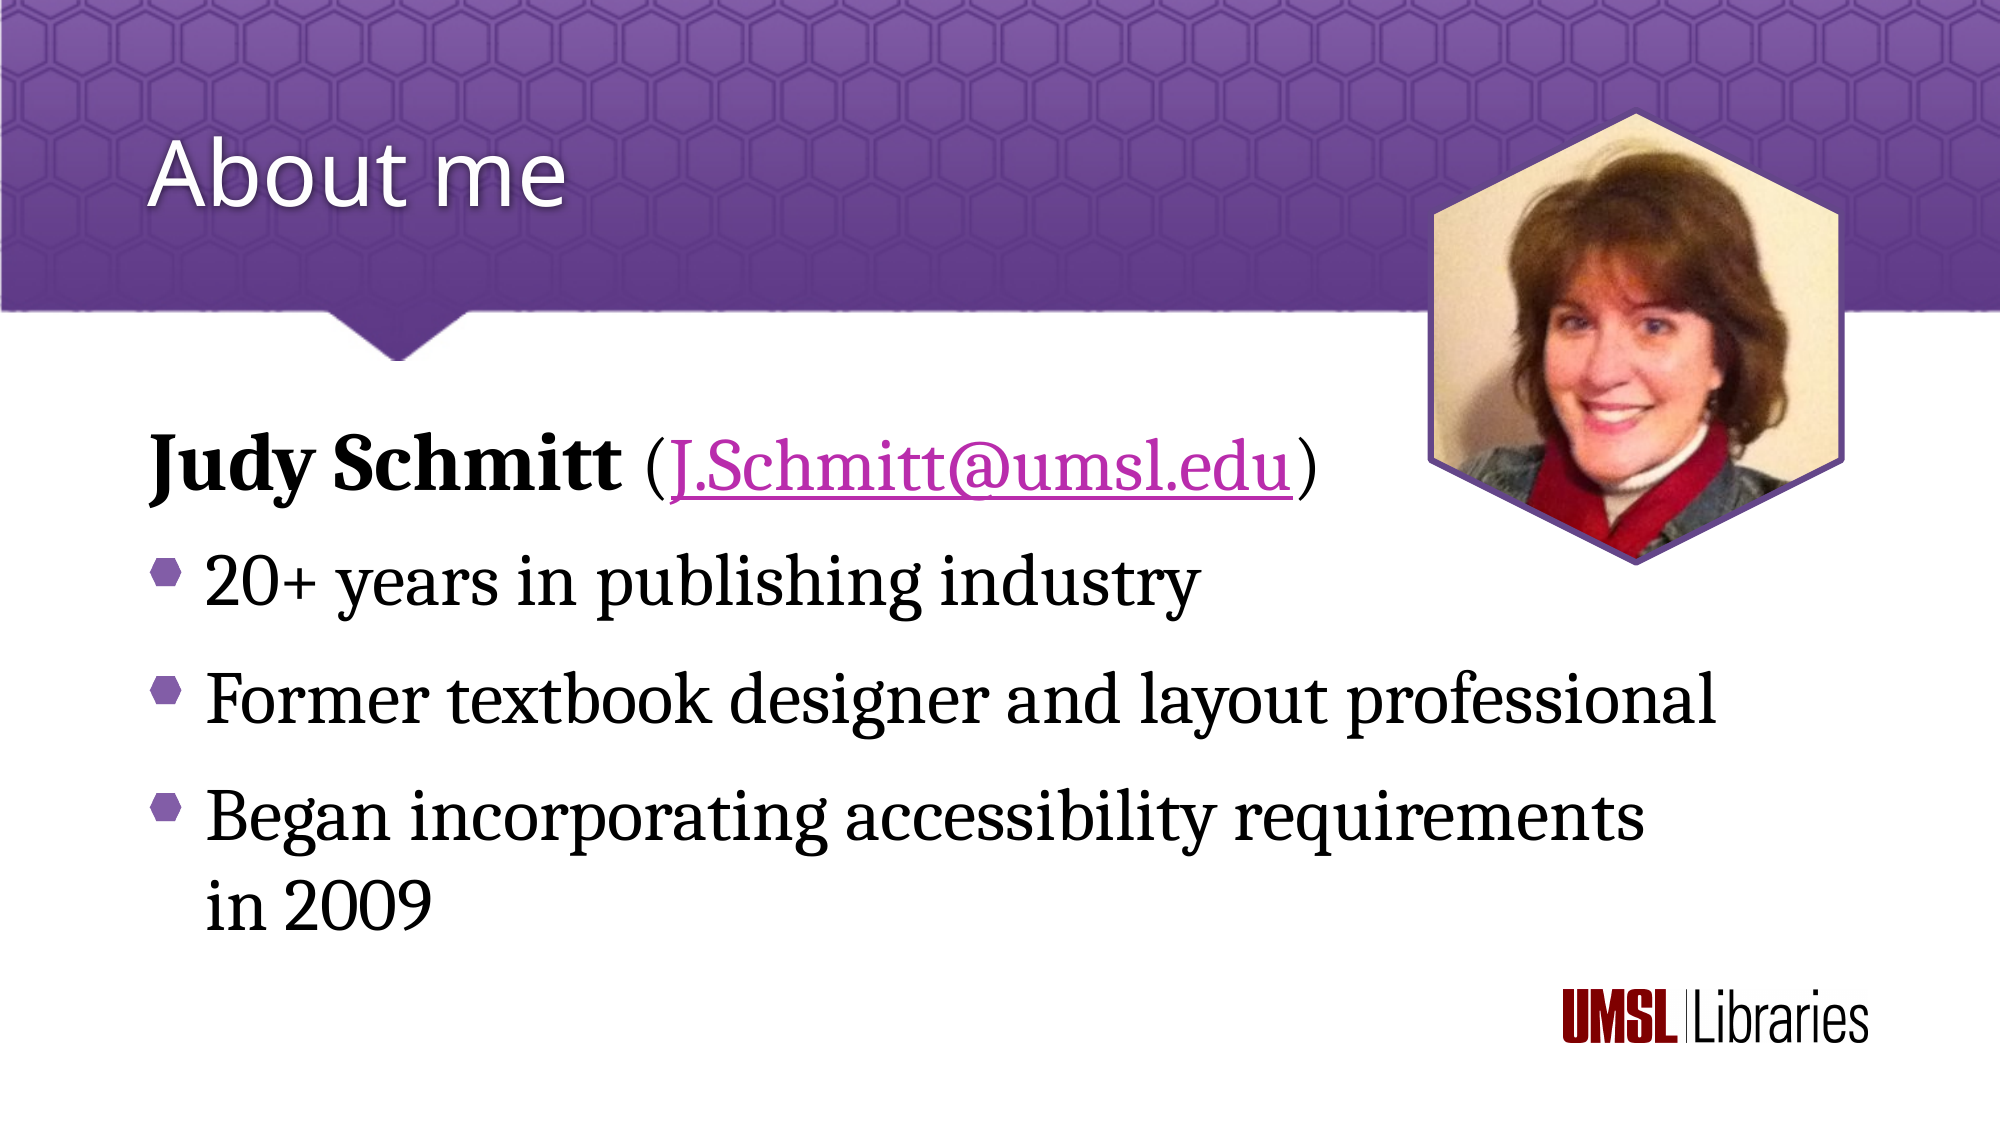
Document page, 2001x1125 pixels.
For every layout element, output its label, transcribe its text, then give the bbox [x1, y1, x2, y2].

picture [149, 558, 182, 593]
title About me [132, 73, 1868, 233]
picture [149, 793, 182, 828]
list Judy Schmitt (J.Schmitt@umsl.edu) 20+ years in publishing industry Former textbook designer and layout professional Began incorporating accessibility requirements in 2009 [134, 364, 1898, 989]
picture [149, 676, 182, 711]
picture [0, 0, 2000, 542]
picture [1563, 989, 1868, 1043]
